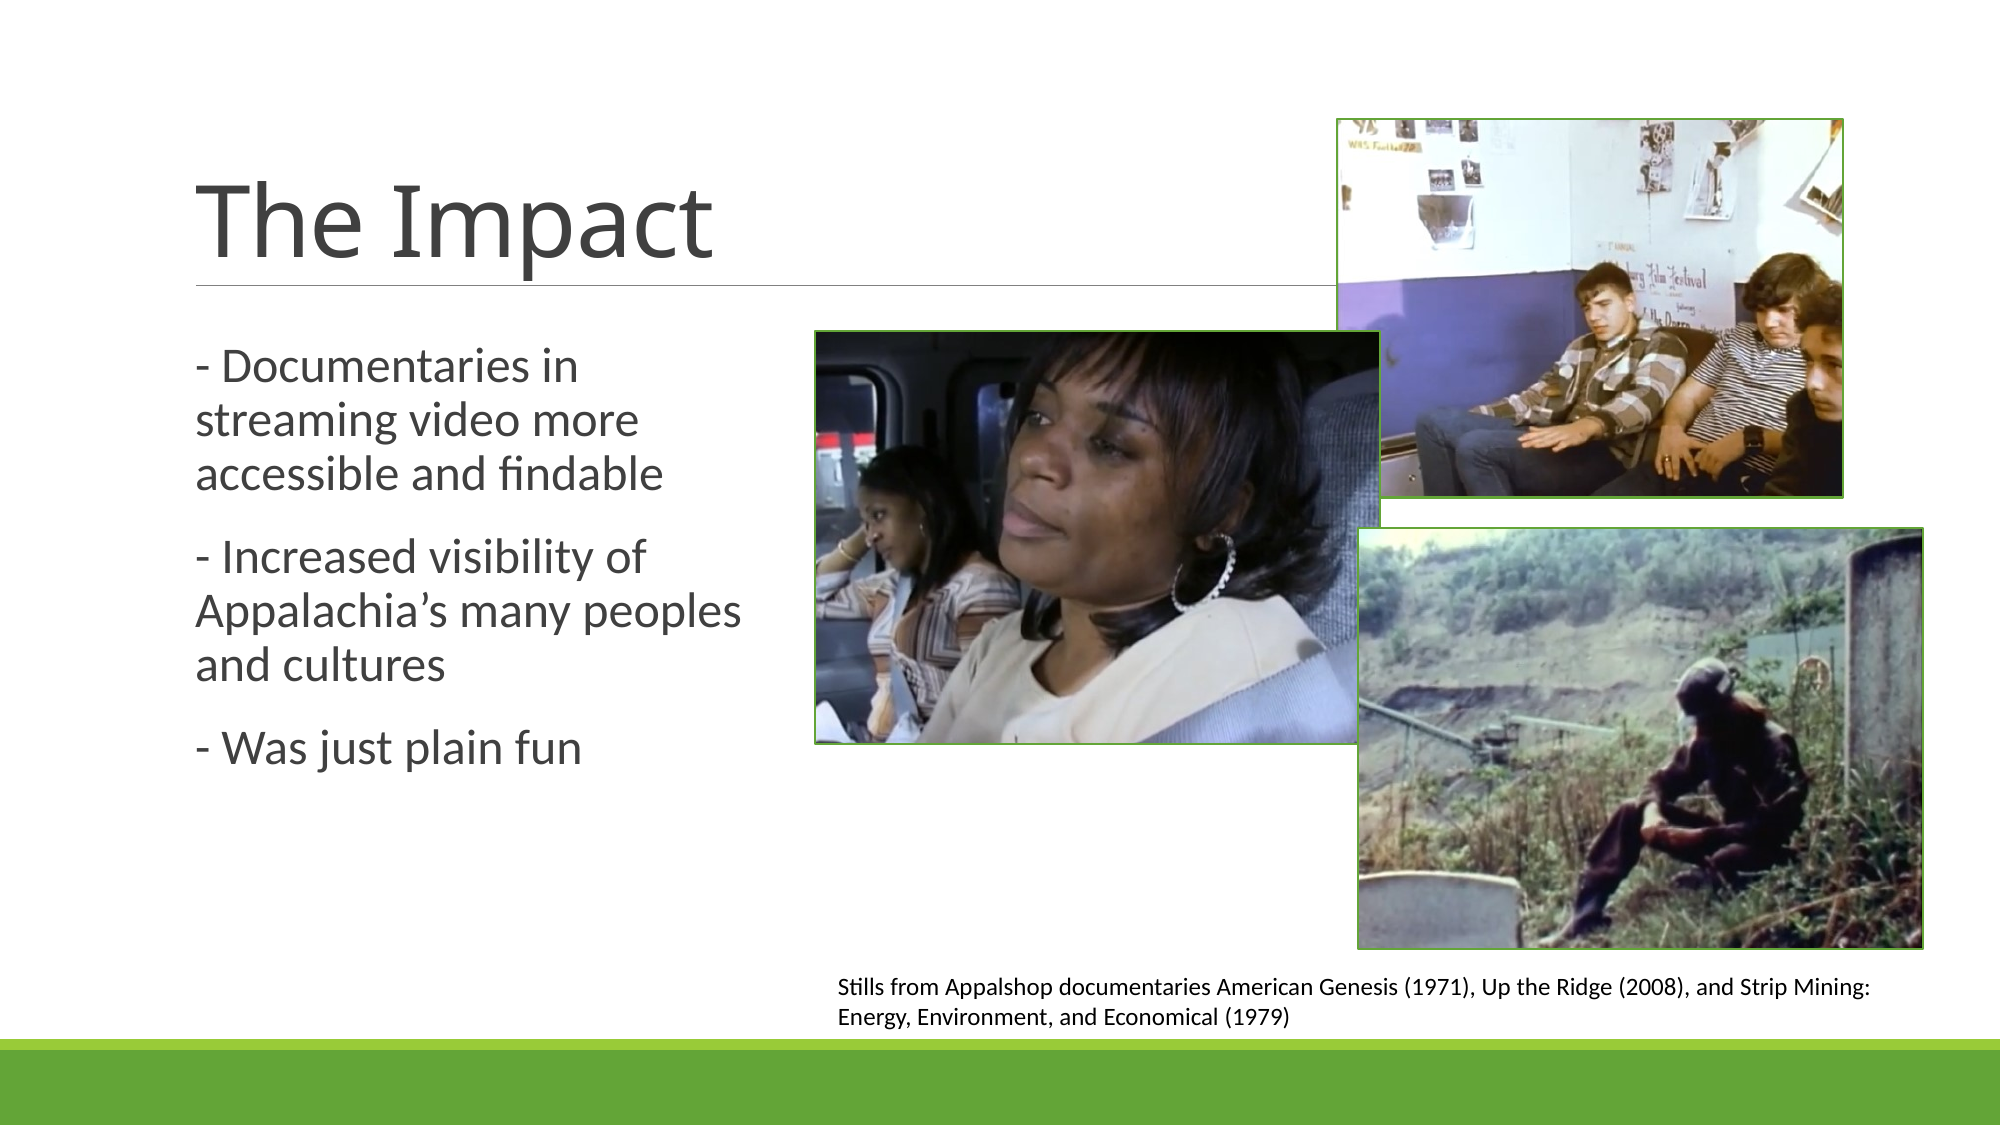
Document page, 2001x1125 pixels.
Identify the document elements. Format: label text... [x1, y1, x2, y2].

title The Impact [180, 47, 1830, 285]
list - Documentaries in streaming video more accessible and findable - Increased visibility of Appalachia’s many peoples and cultures - Was just plain fun [180, 331, 766, 963]
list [1337, 119, 1843, 497]
text_box Stills from Appalshop documentaries American Genesis (1971), Up the Ridge (2008), and Strip Mining: Energy, Environment, and Economical (1979) [823, 962, 1895, 1038]
picture [815, 331, 1922, 949]
